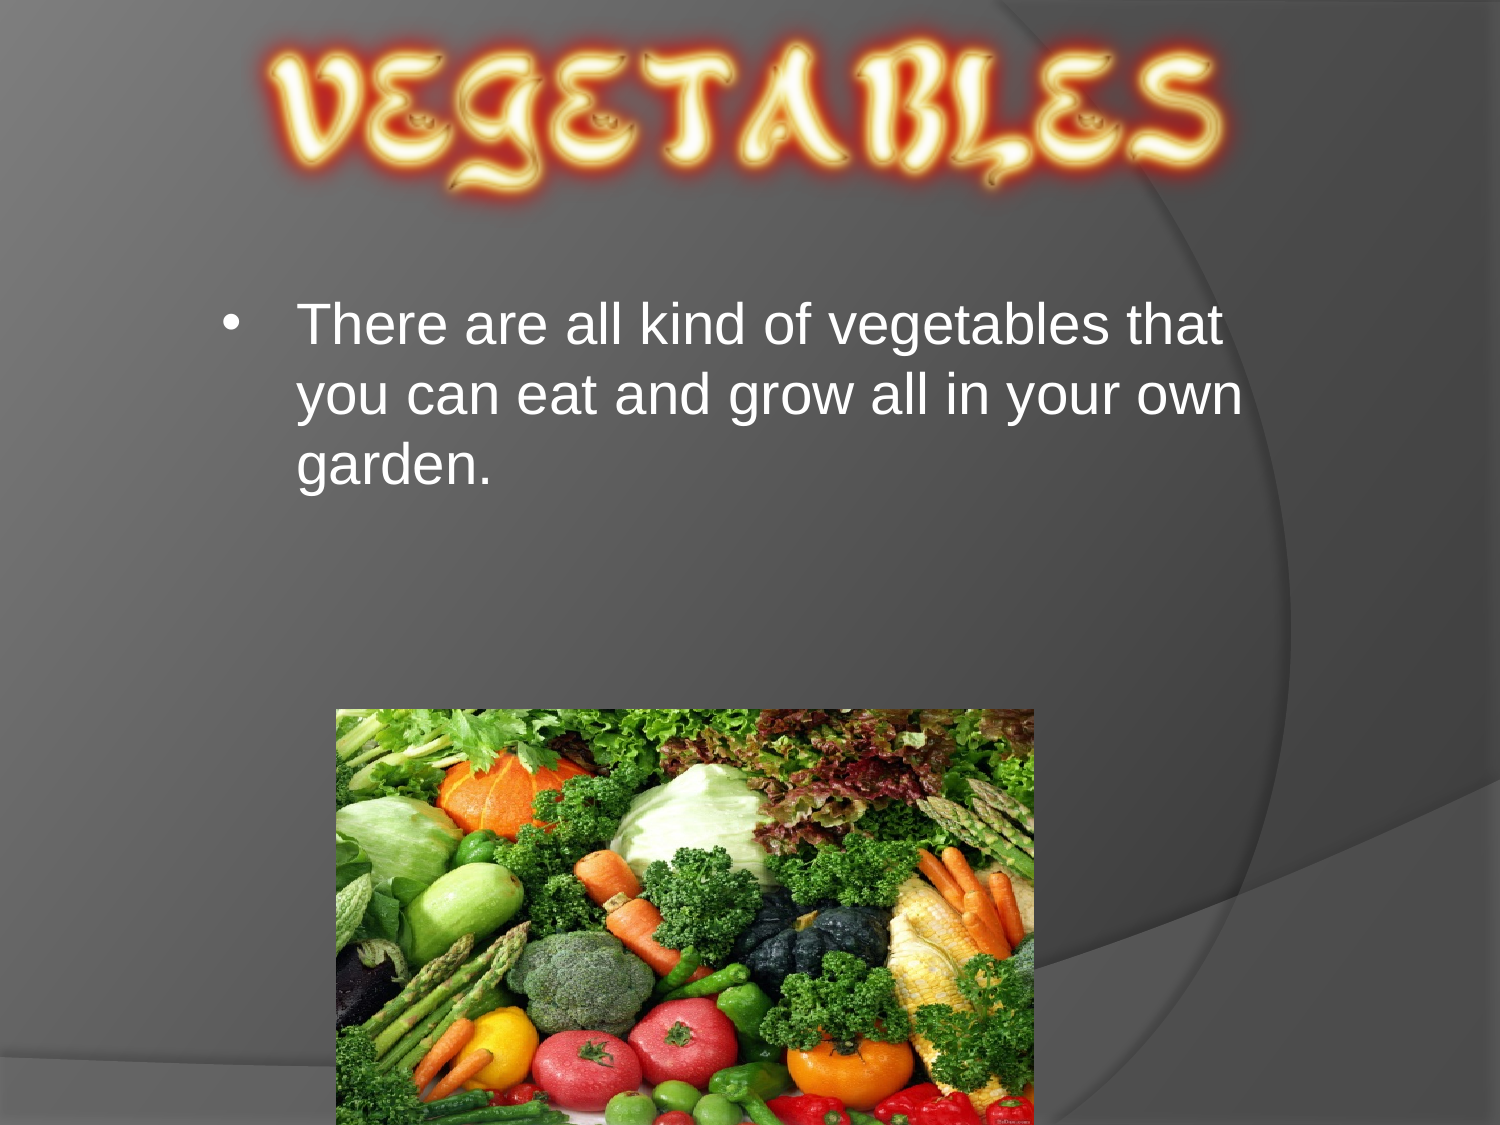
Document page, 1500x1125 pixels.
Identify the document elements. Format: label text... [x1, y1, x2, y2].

picture [336, 709, 1035, 1125]
picture [241, 4, 1257, 229]
text_box There are all kind of vegetables that you can eat and grow all in your own garden. [206, 279, 1341, 504]
